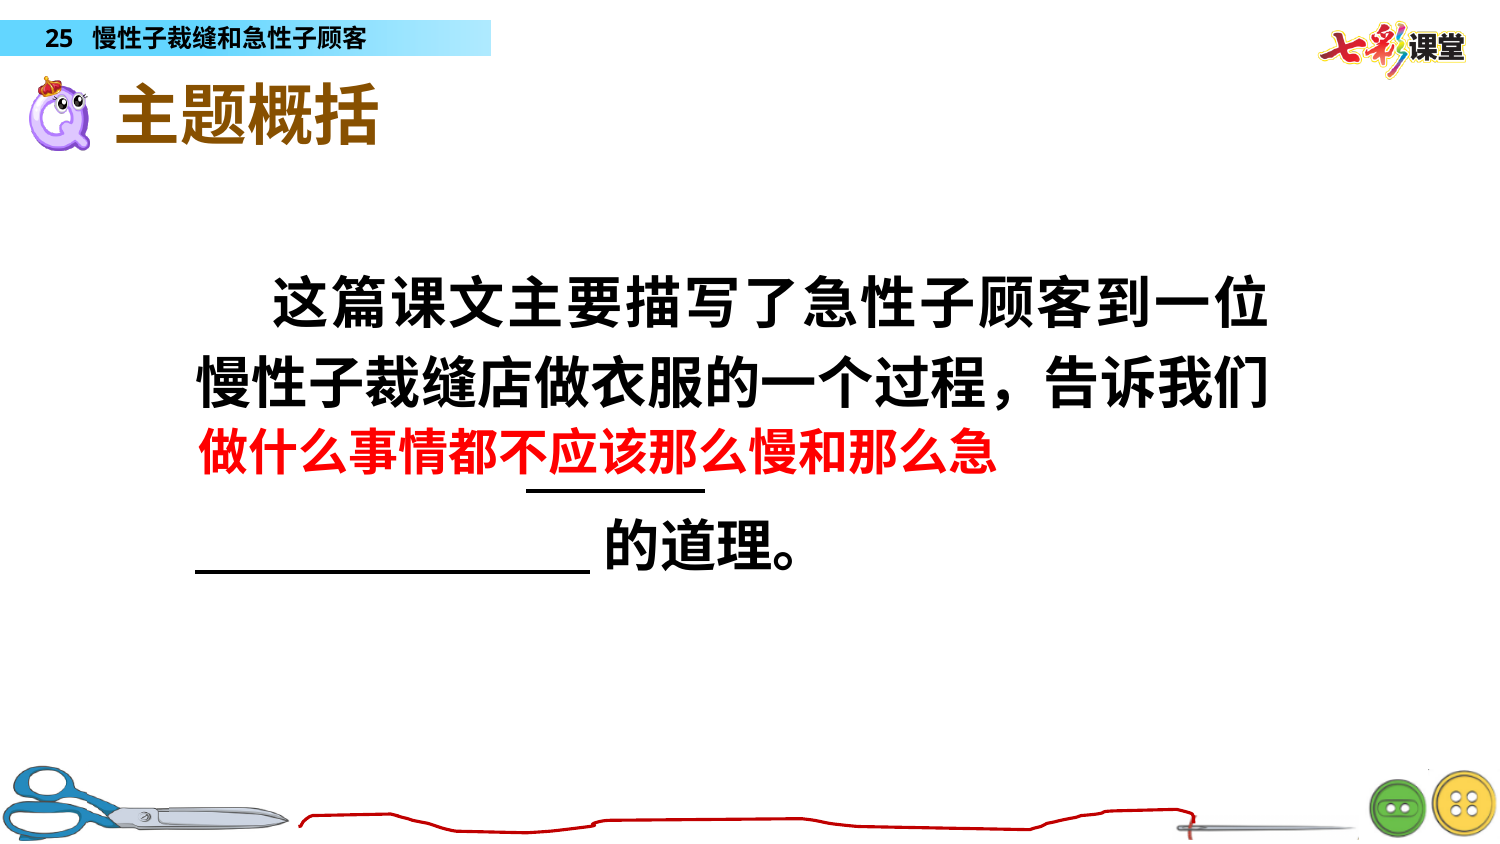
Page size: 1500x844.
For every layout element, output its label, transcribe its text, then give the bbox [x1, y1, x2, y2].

text_box 这篇课文主要描写了急性子顾客到一位慢性子裁缝店做衣服的一个过程，告诉我们 的道理。 [183, 247, 1281, 583]
picture [1173, 816, 1358, 839]
text_box 主题概括 [102, 67, 437, 159]
text_box 做什么事情都不应该那么慢和那么急 [183, 412, 1081, 488]
picture [0, 764, 290, 844]
picture [1316, 20, 1468, 80]
picture [29, 75, 90, 152]
picture [1365, 769, 1500, 839]
